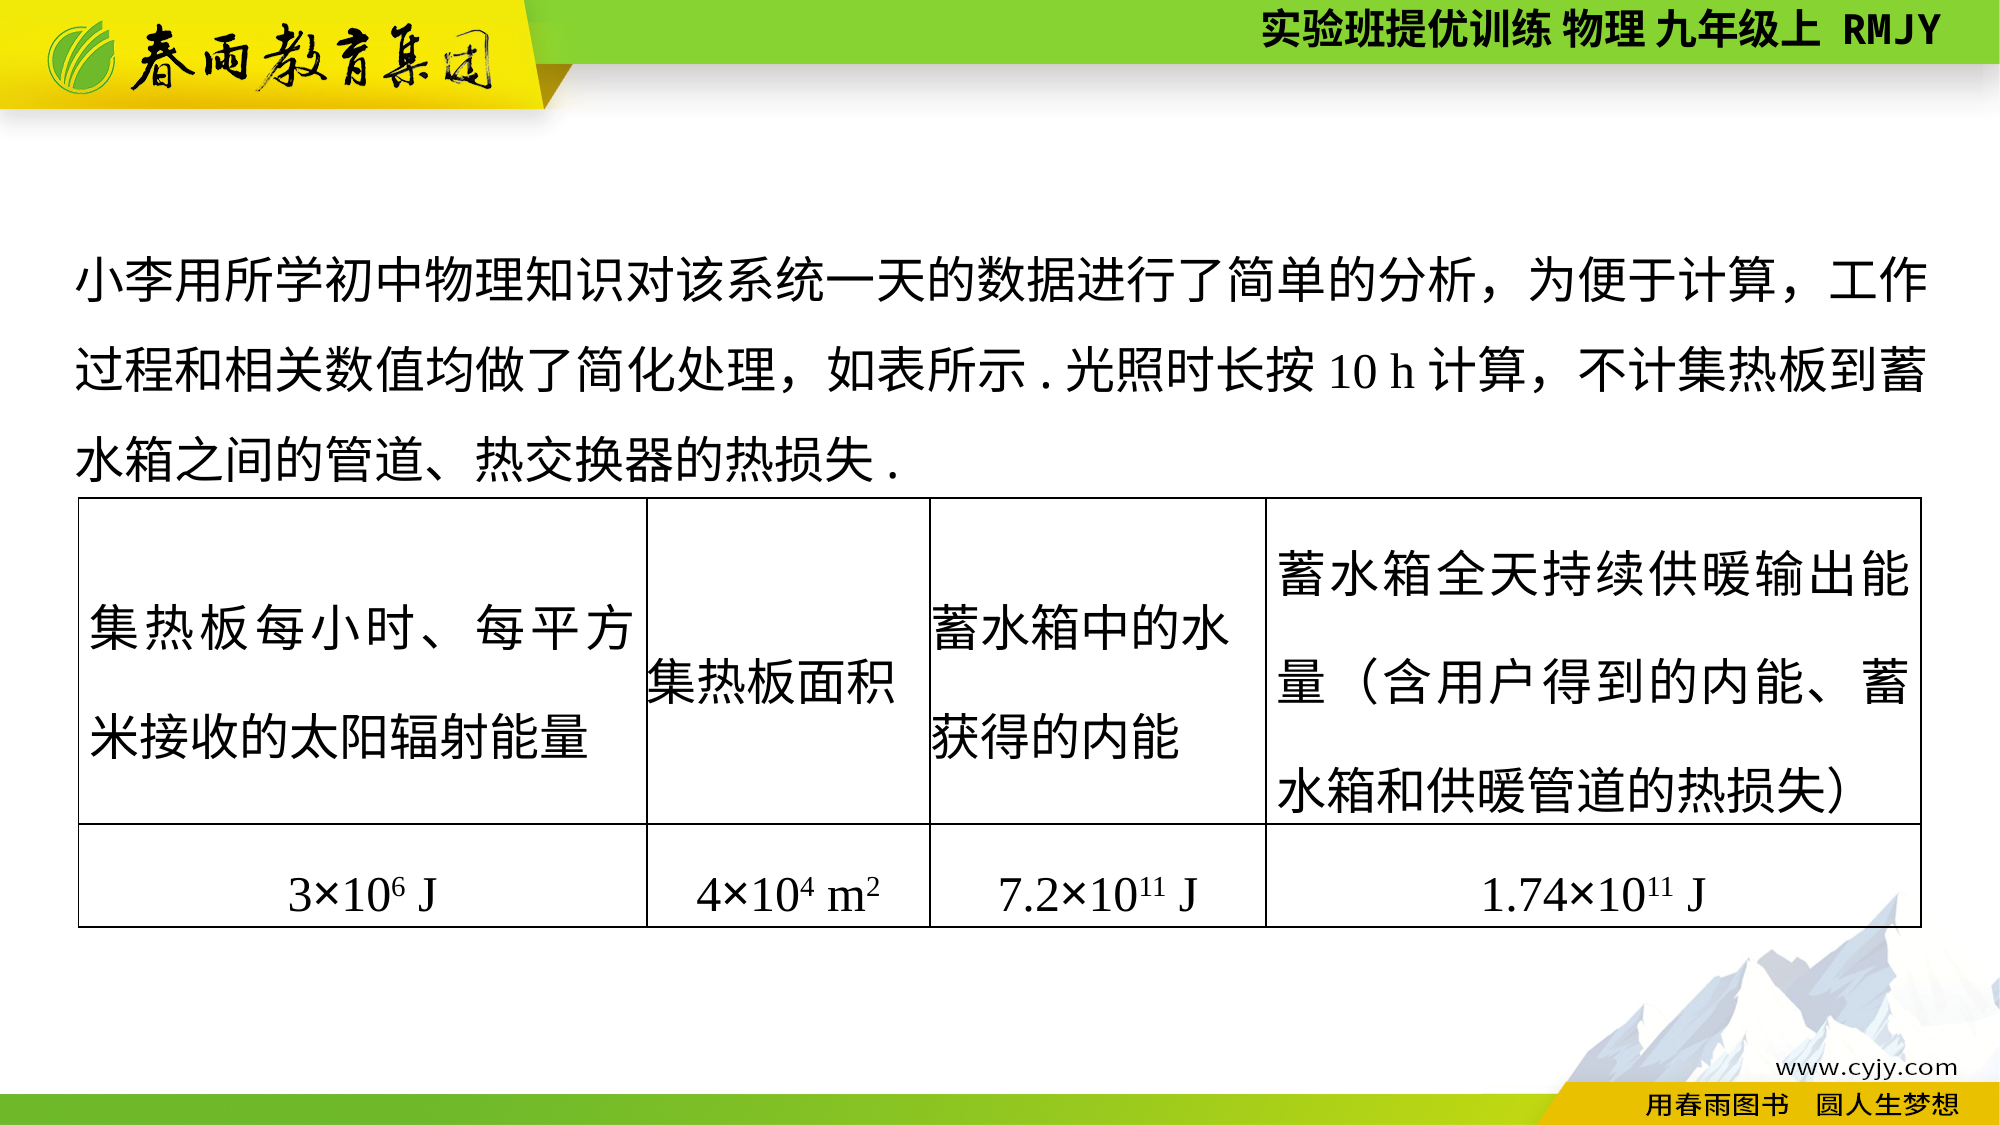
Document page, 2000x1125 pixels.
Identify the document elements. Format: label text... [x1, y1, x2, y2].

table_cell 4×104 m2 [648, 825, 929, 926]
table_cell 1.74×1011 J [1267, 825, 1920, 926]
table_cell 3×106 J [79, 825, 646, 926]
table_header 蓄水箱中的水 获得的内能 [931, 499, 1265, 823]
table_header 集热板面积 [648, 499, 929, 823]
table_header 集热板每小时、每平方米接收的太阳辐射能量 [79, 499, 646, 823]
picture [0, 0, 2000, 1125]
table_header 蓄水箱全天持续供暖输出能量（含用户得到的内能、蓄水箱和供暖管道的热损失） [1267, 499, 1920, 823]
table_cell 7.2×1011 J [931, 825, 1265, 926]
list 小李用所学初中物理知识对该系统一天的数据进行了简单的分析，为便于计算，工作过程和相关数值均做了简化处理，如表所示.光照时长按10 h计算，不计集热板到蓄水箱之间的管道、热交换器的热损失. [59, 211, 1944, 488]
